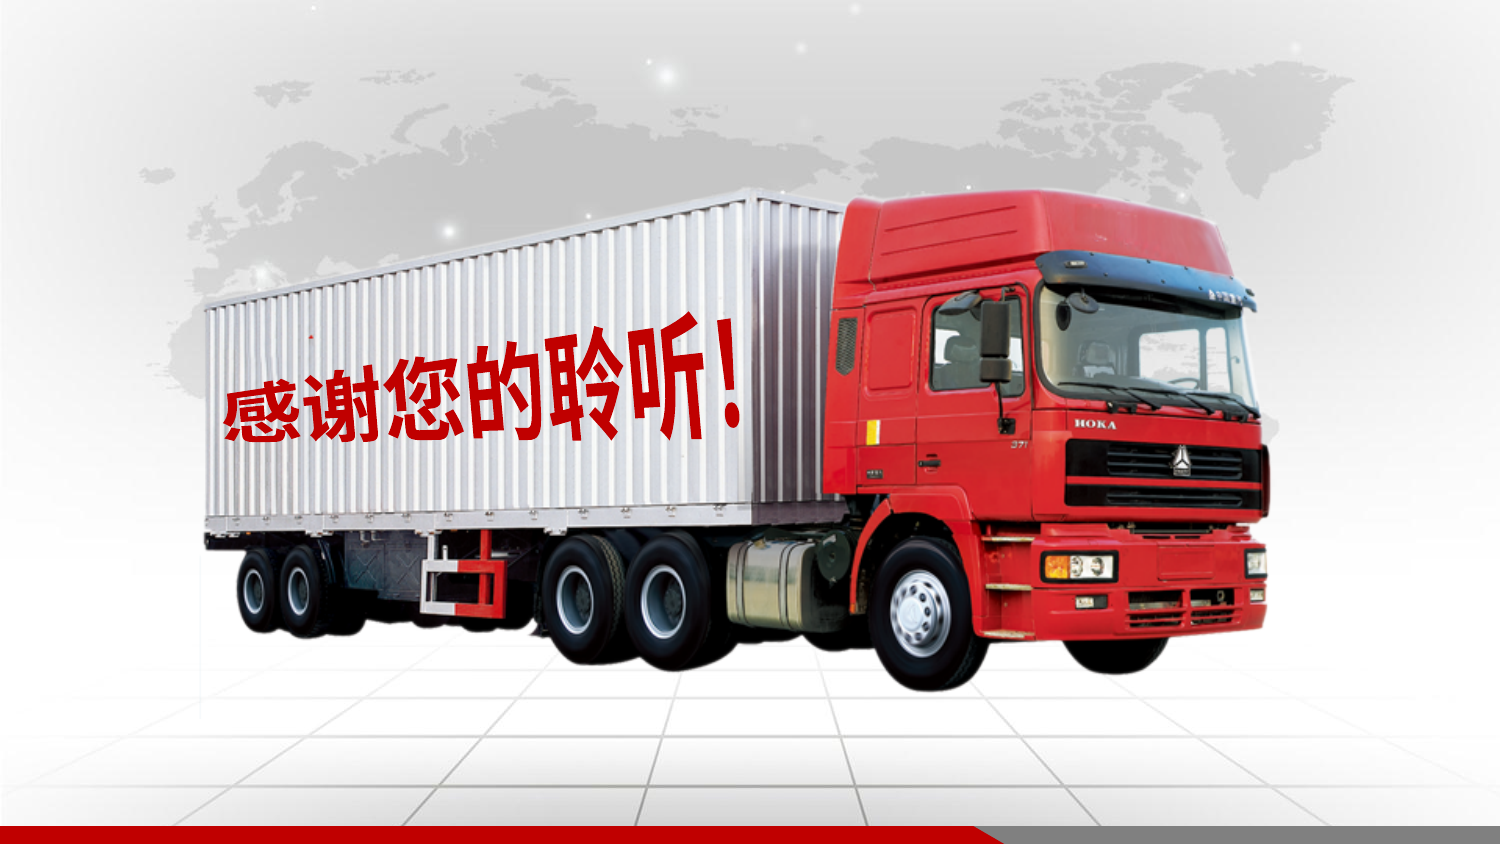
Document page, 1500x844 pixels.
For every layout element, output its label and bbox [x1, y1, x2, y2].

picture [0, 0, 1500, 825]
text_box [0, 825, 1500, 844]
